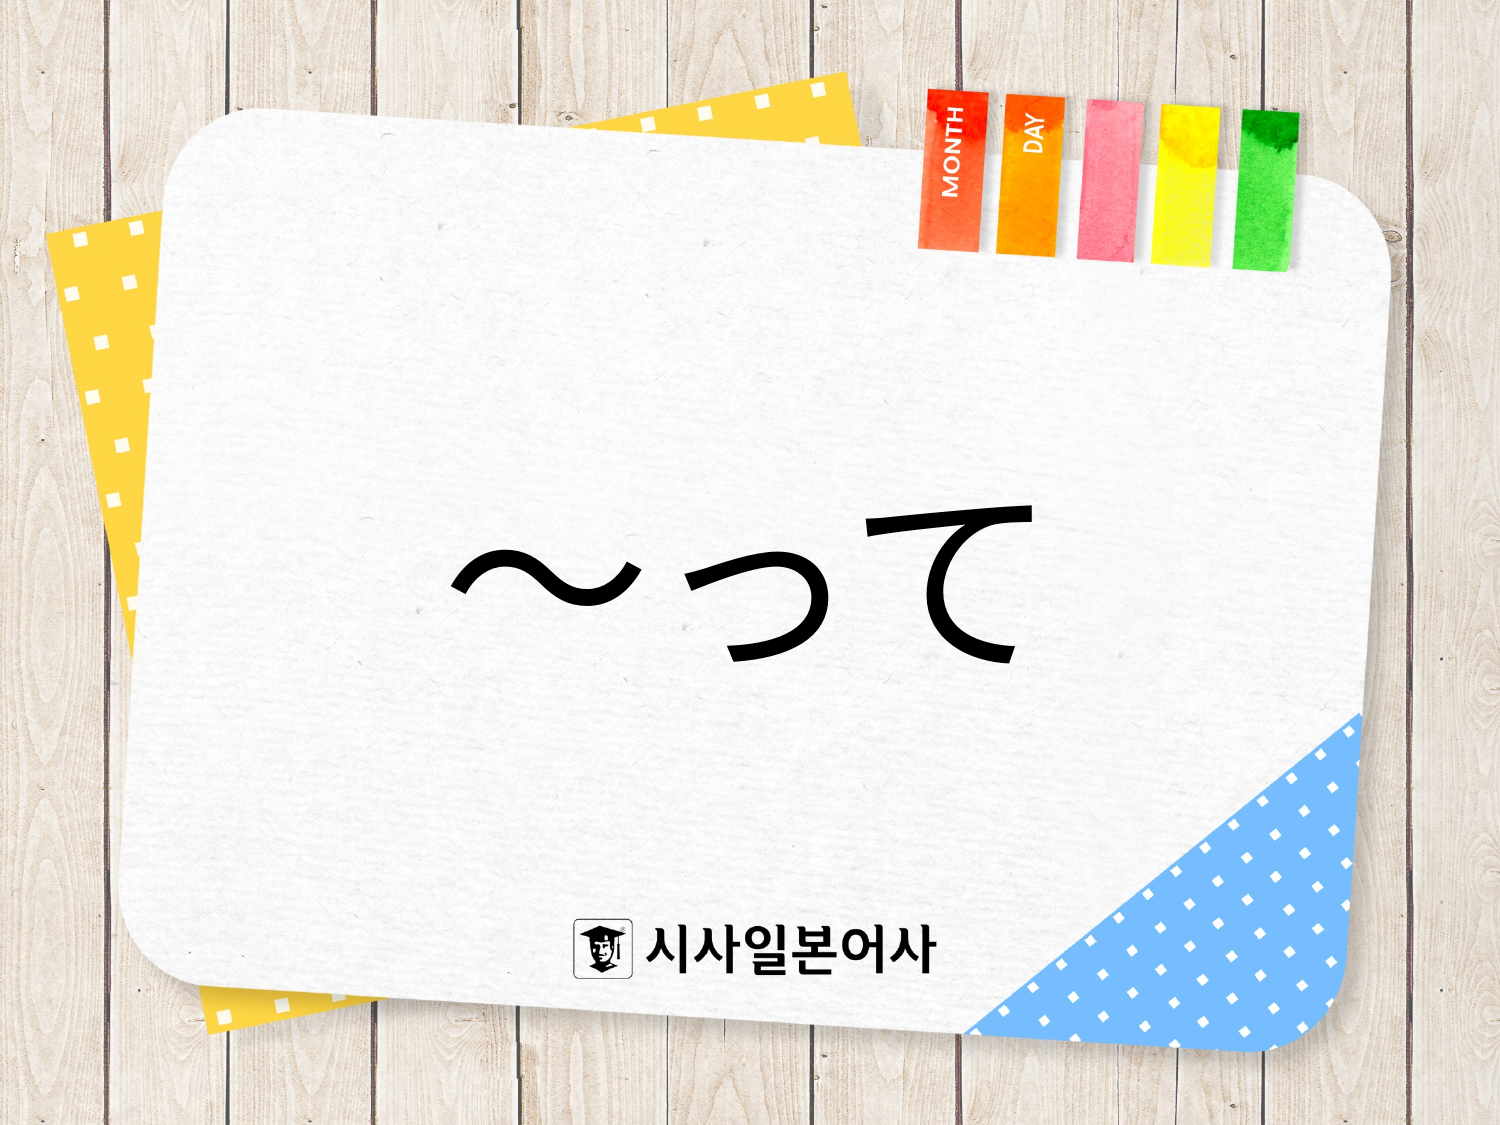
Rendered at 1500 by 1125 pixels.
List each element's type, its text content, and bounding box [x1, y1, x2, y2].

picture [0, 0, 1500, 1125]
title ～って [75, 338, 1425, 811]
